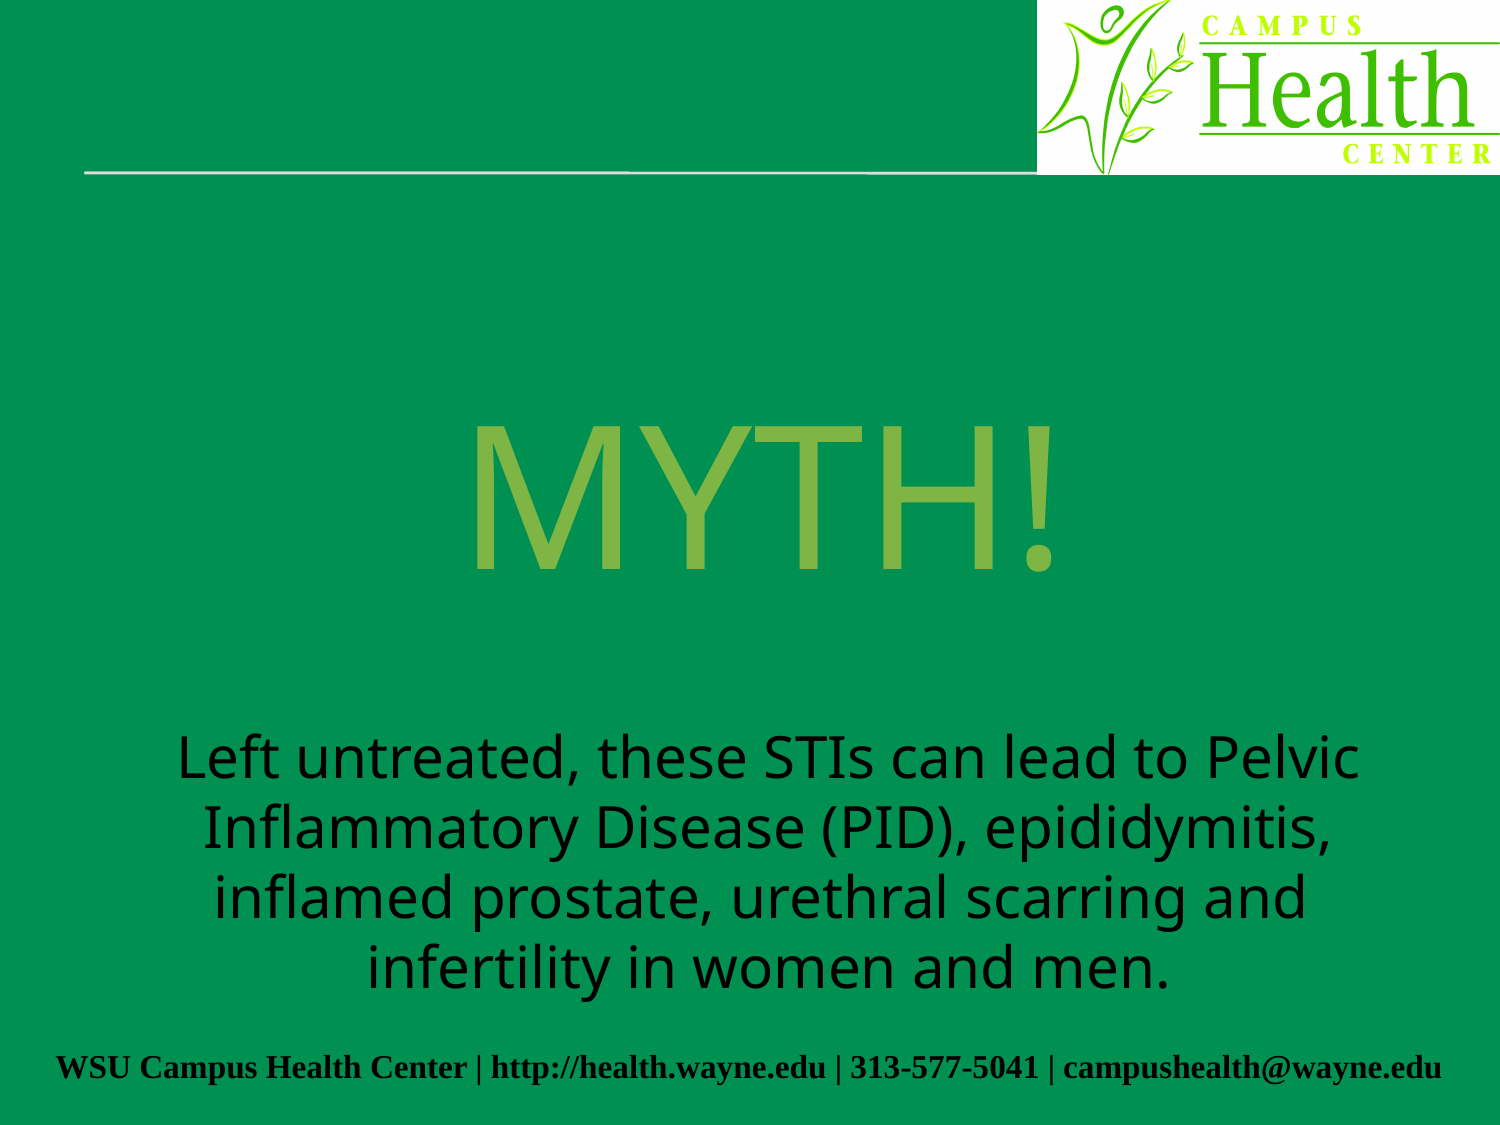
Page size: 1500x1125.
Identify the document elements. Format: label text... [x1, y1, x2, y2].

picture [1037, 0, 1500, 176]
list MYTH! [50, 362, 1475, 646]
text_box Left untreated, these STIs can lead to Pelvic Inflammatory Disease (PID), epididymitis, inflamed prostate, urethral scarring and infertility in women and men. [99, 712, 1438, 1008]
footer WSU Campus Health Center | http://health.wayne.edu | 313-577-5041 | campushealth@wayne.edu [0, 1037, 1500, 1125]
